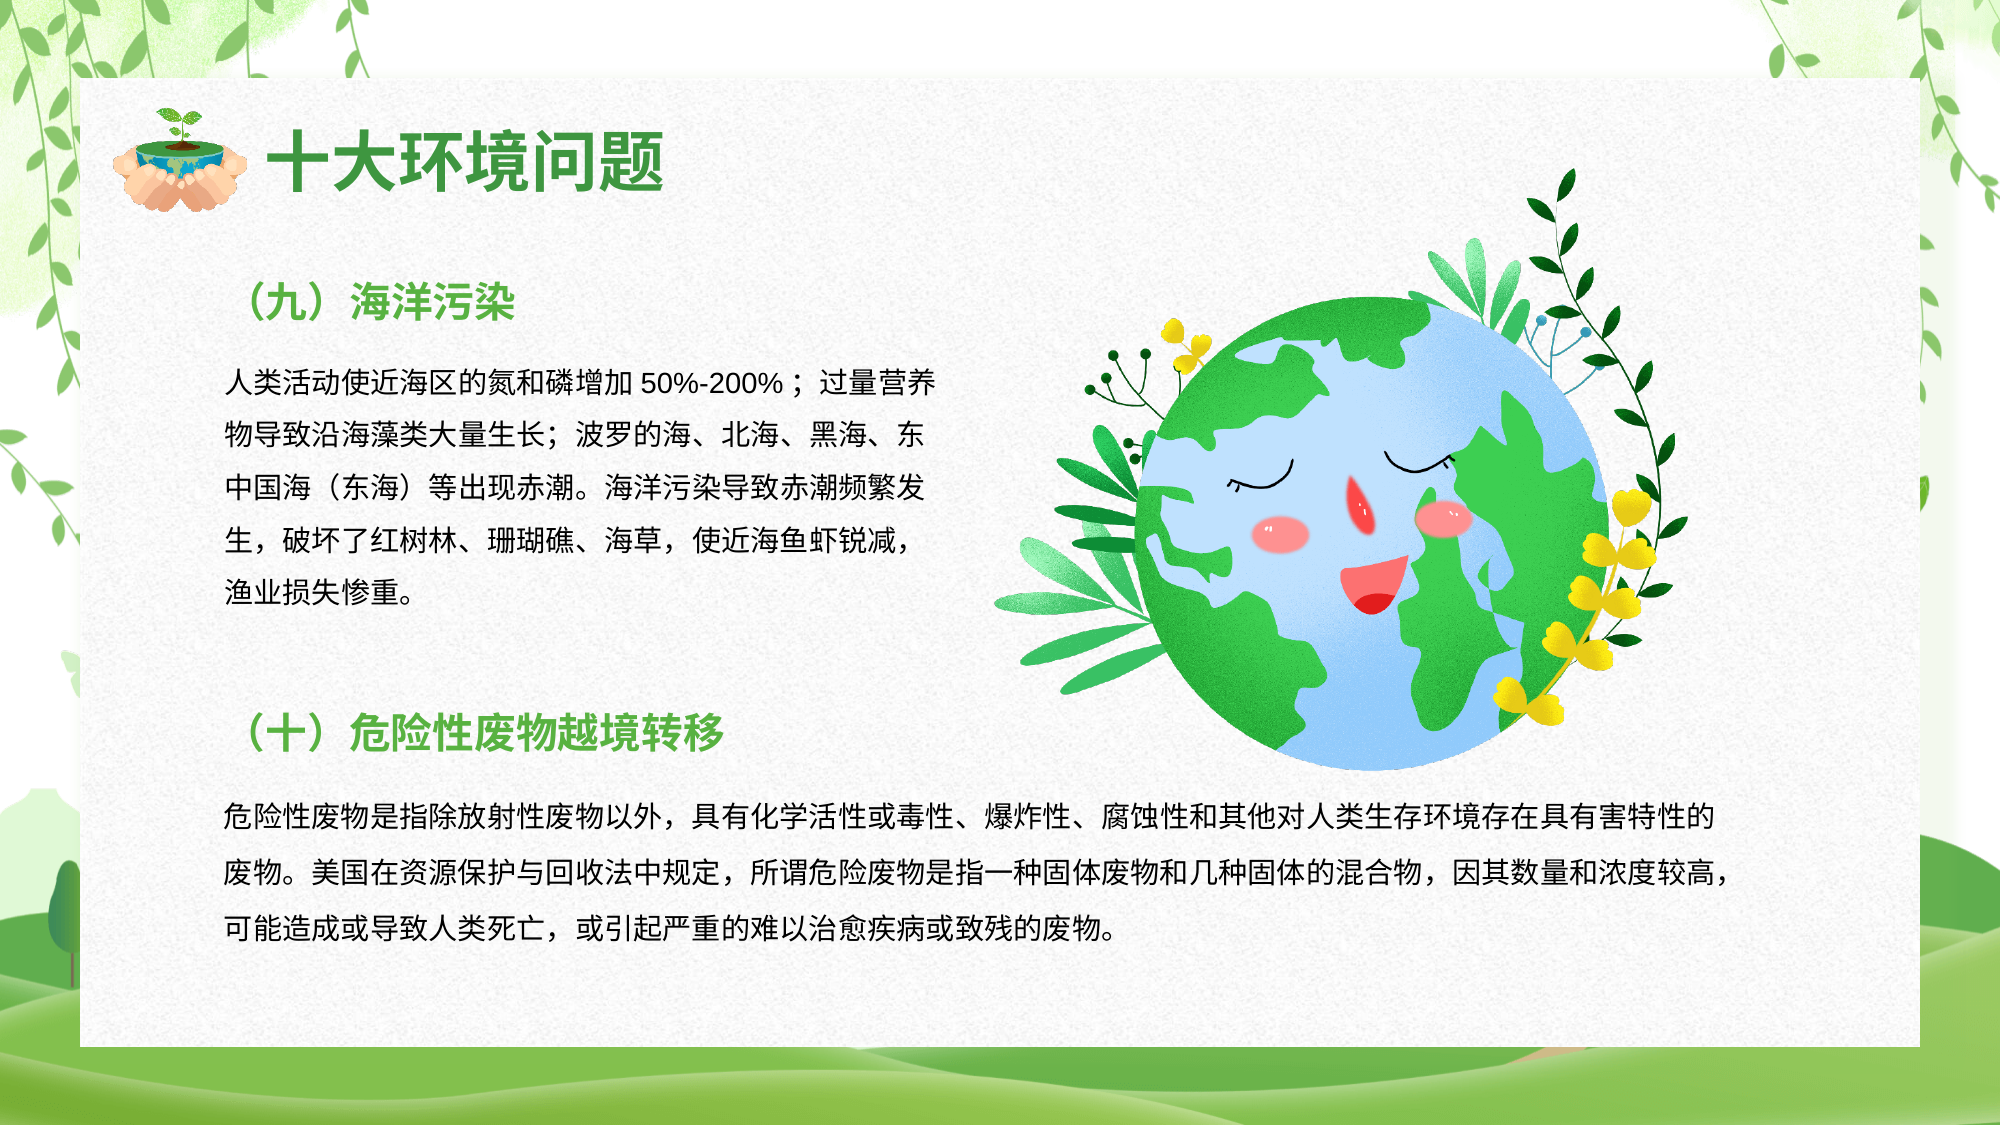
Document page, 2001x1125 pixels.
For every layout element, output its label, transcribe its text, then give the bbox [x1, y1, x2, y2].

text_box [109, 104, 871, 218]
list （九）海洋污染 人类活动使近海区的氮和磷增加50%-200%；过量营养物导致沿海藻类大量生长；波罗的海、北海、黑海、东中国海（东海）等出现赤潮。海洋污染导致赤潮频繁发生，破坏了红树林、珊瑚礁、海草，使近海鱼虾锐减，渔业损失惨重。 [209, 258, 958, 733]
picture [0, 0, 2000, 1125]
